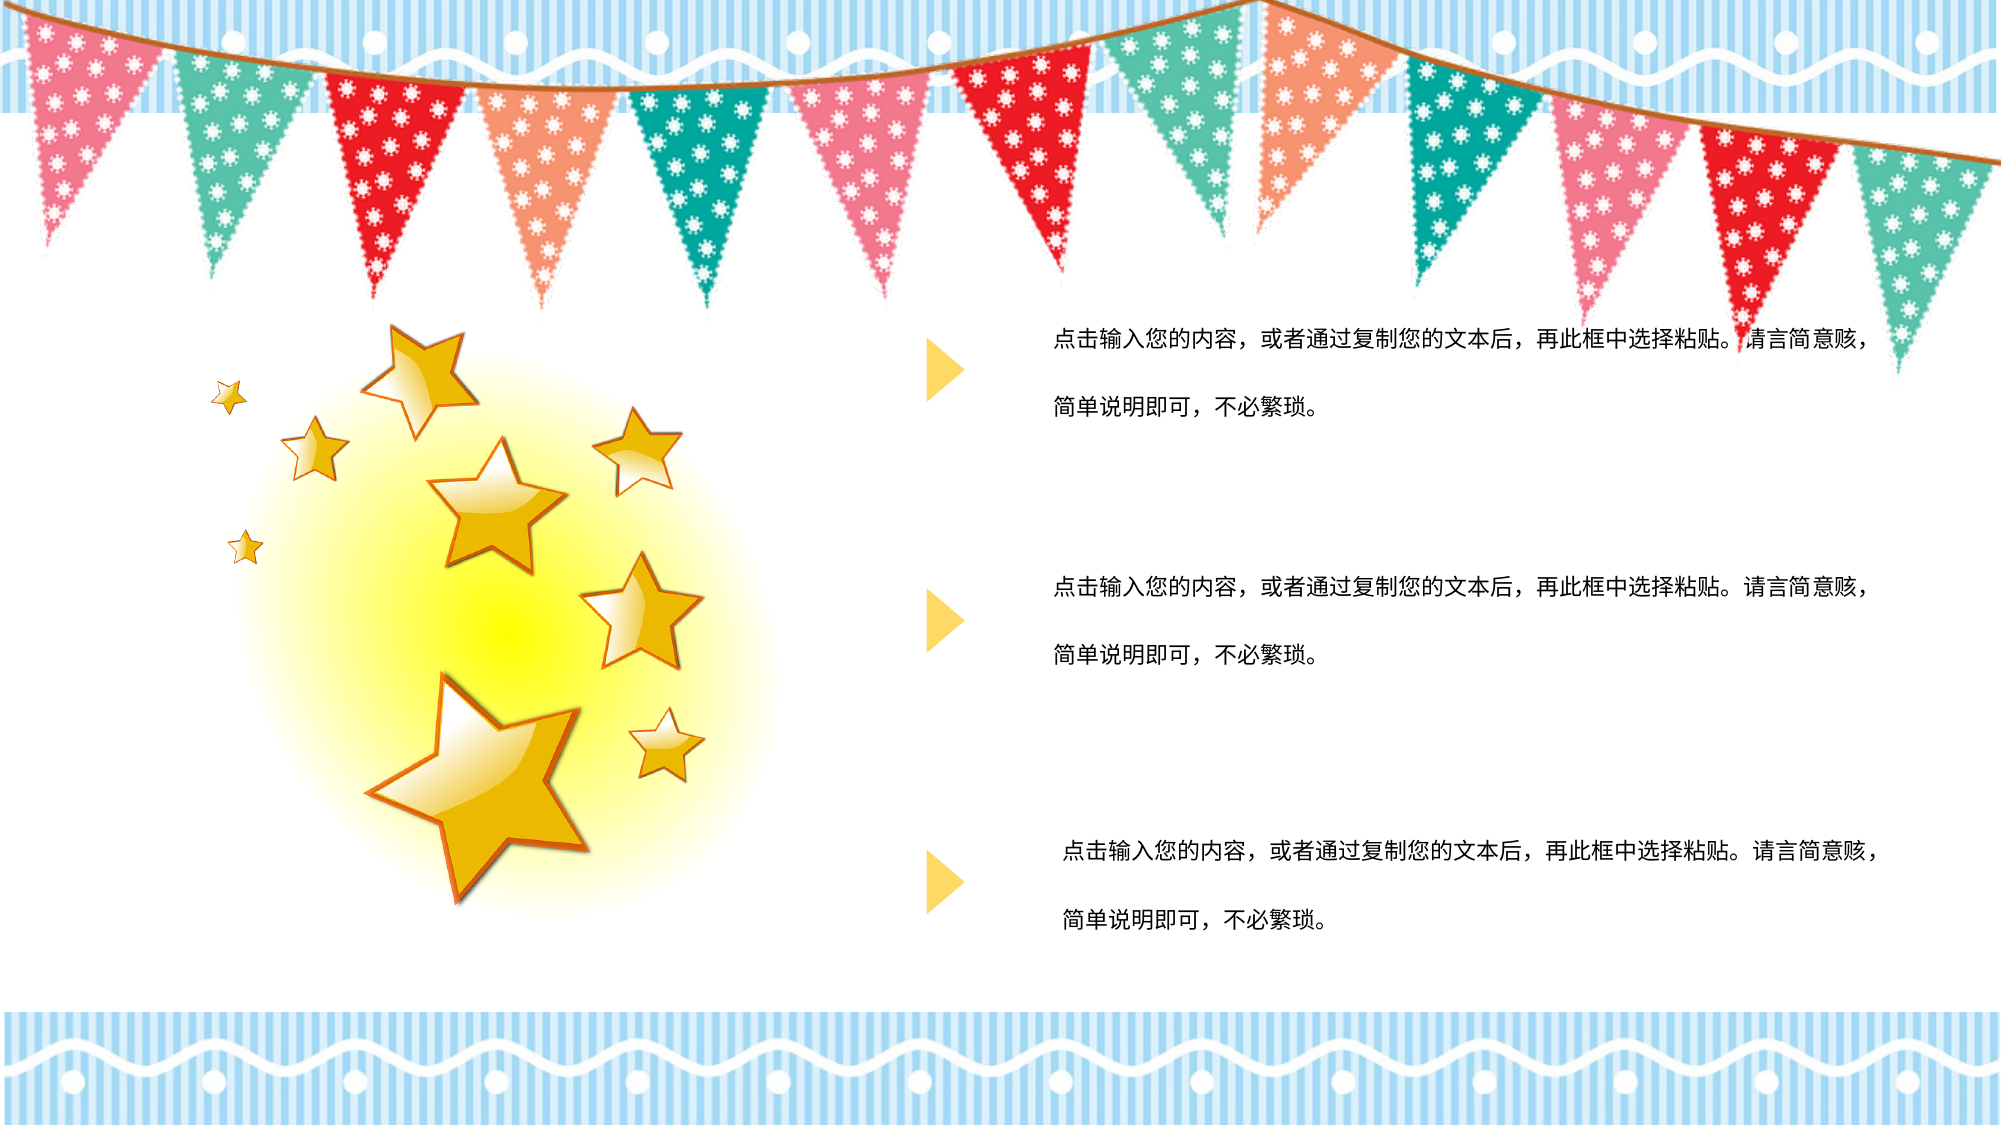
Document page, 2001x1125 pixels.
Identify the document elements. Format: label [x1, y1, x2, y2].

text_box [0, 0, 2000, 1125]
picture [3, 0, 2001, 984]
